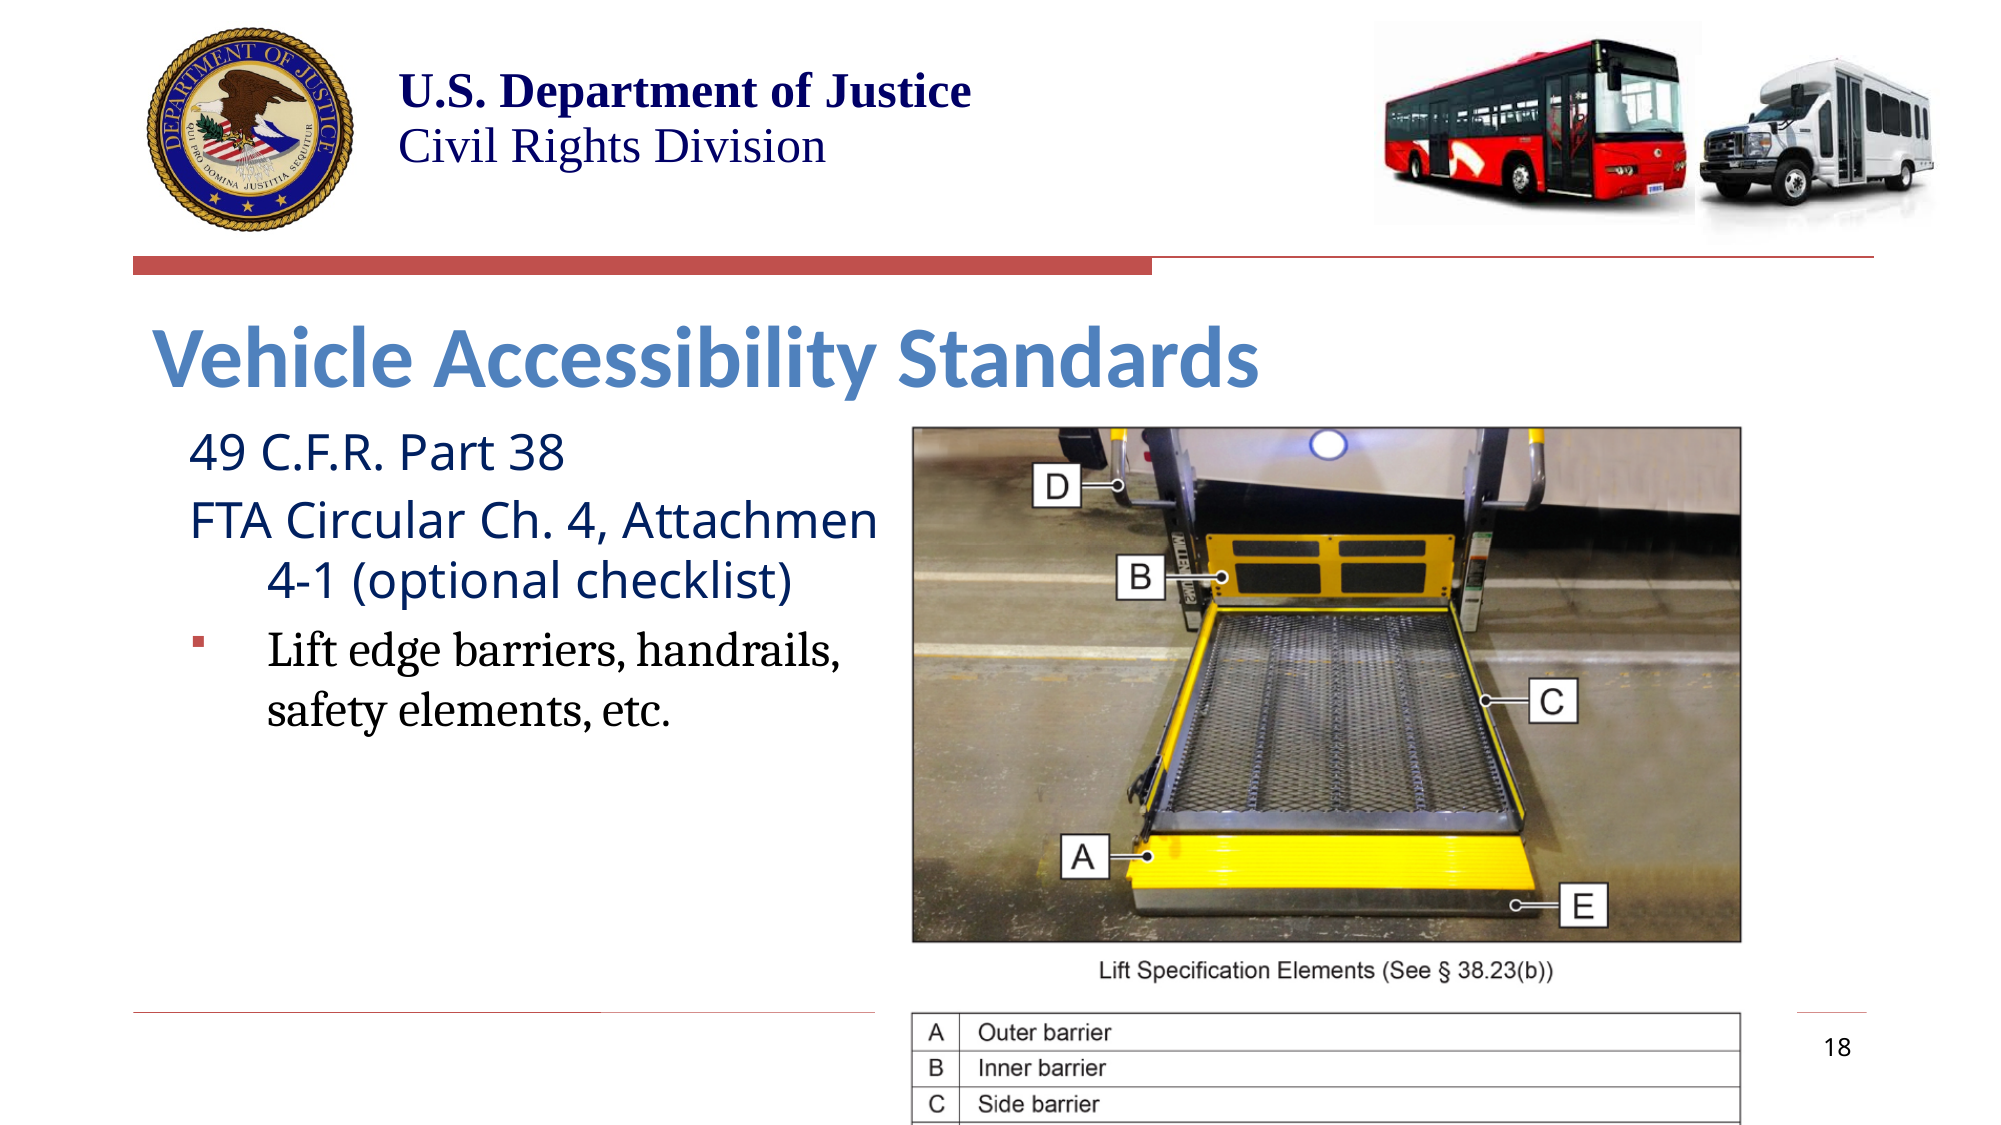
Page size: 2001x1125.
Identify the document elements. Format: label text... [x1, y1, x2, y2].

picture [137, 21, 363, 238]
list 49 C.F.R. Part 38 FTA Circular Ch. 4, Attachment 4-1 (optional checklist) Lift edge barriers, handrails, safety elements, etc. [174, 412, 869, 1001]
title Vehicle Accessibility Standards [137, 287, 1713, 413]
picture [1374, 21, 1940, 245]
picture [874, 399, 1797, 1125]
slide_number 18 [1801, 1024, 1867, 1103]
